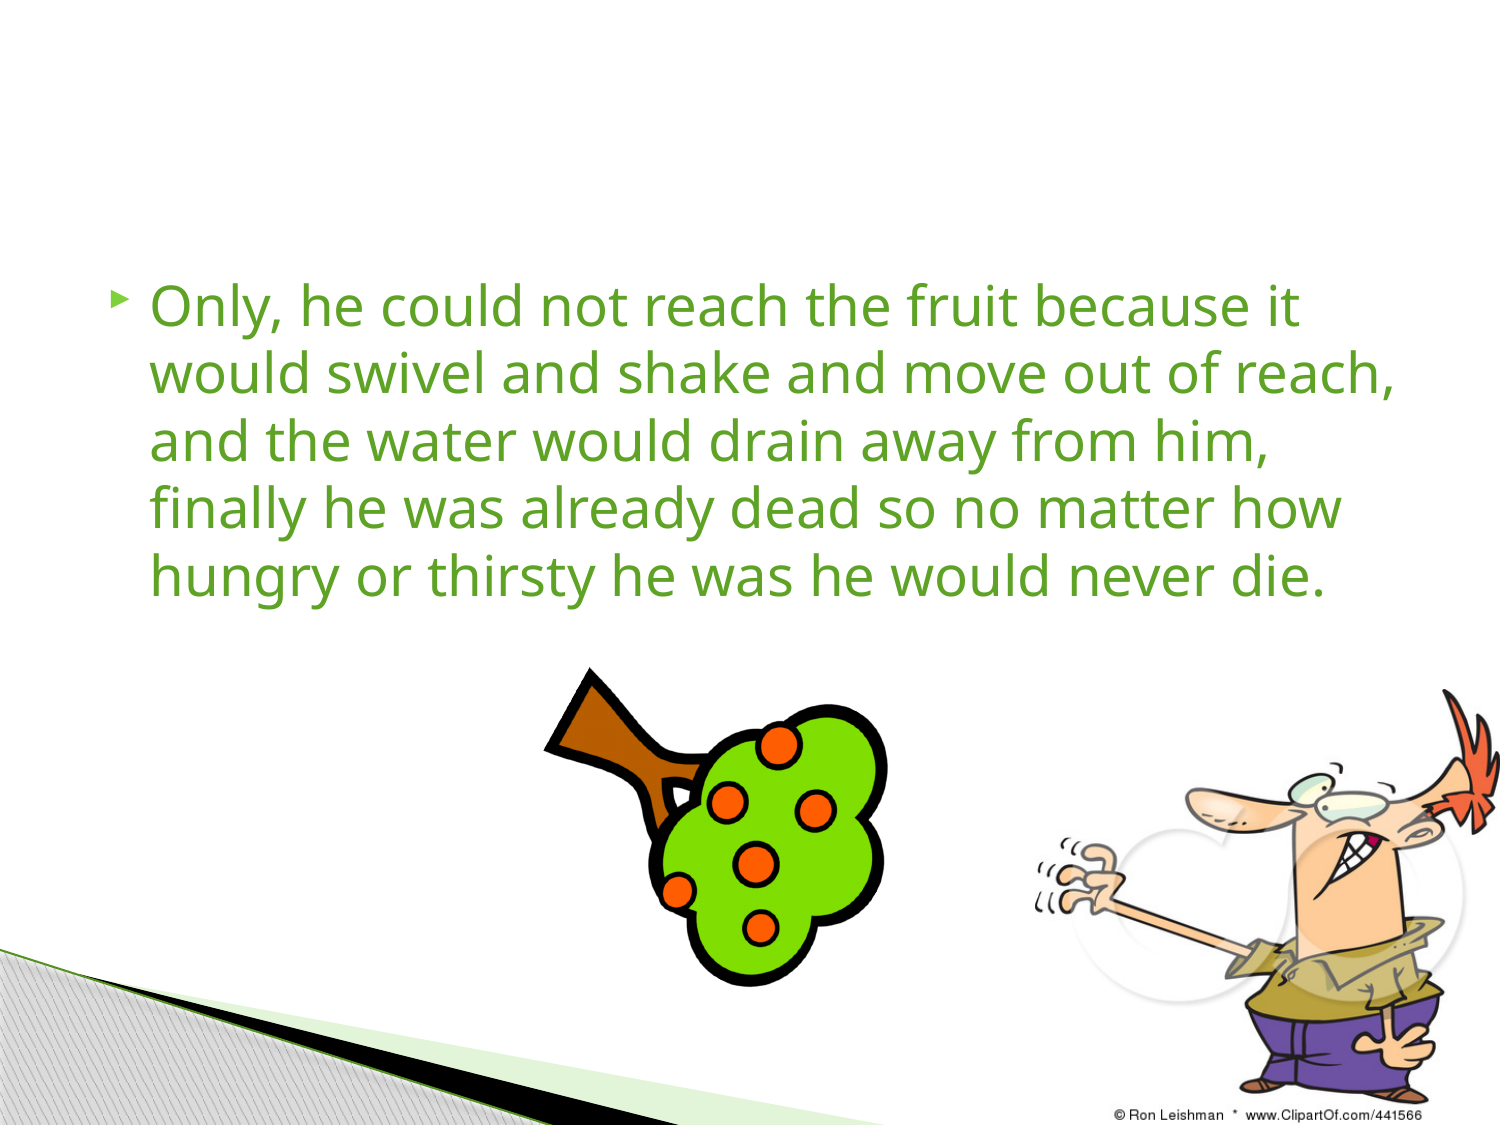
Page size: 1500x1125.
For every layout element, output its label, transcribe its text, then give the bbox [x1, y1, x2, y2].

picture [1035, 689, 1500, 1125]
picture [488, 588, 948, 1024]
list Only, he could not reach the fruit because it would swivel and shake and move out of reach, and the water would drain away from him, finally he was already dead so no matter how hungry or thirsty he was he would never die. [75, 262, 1425, 1005]
